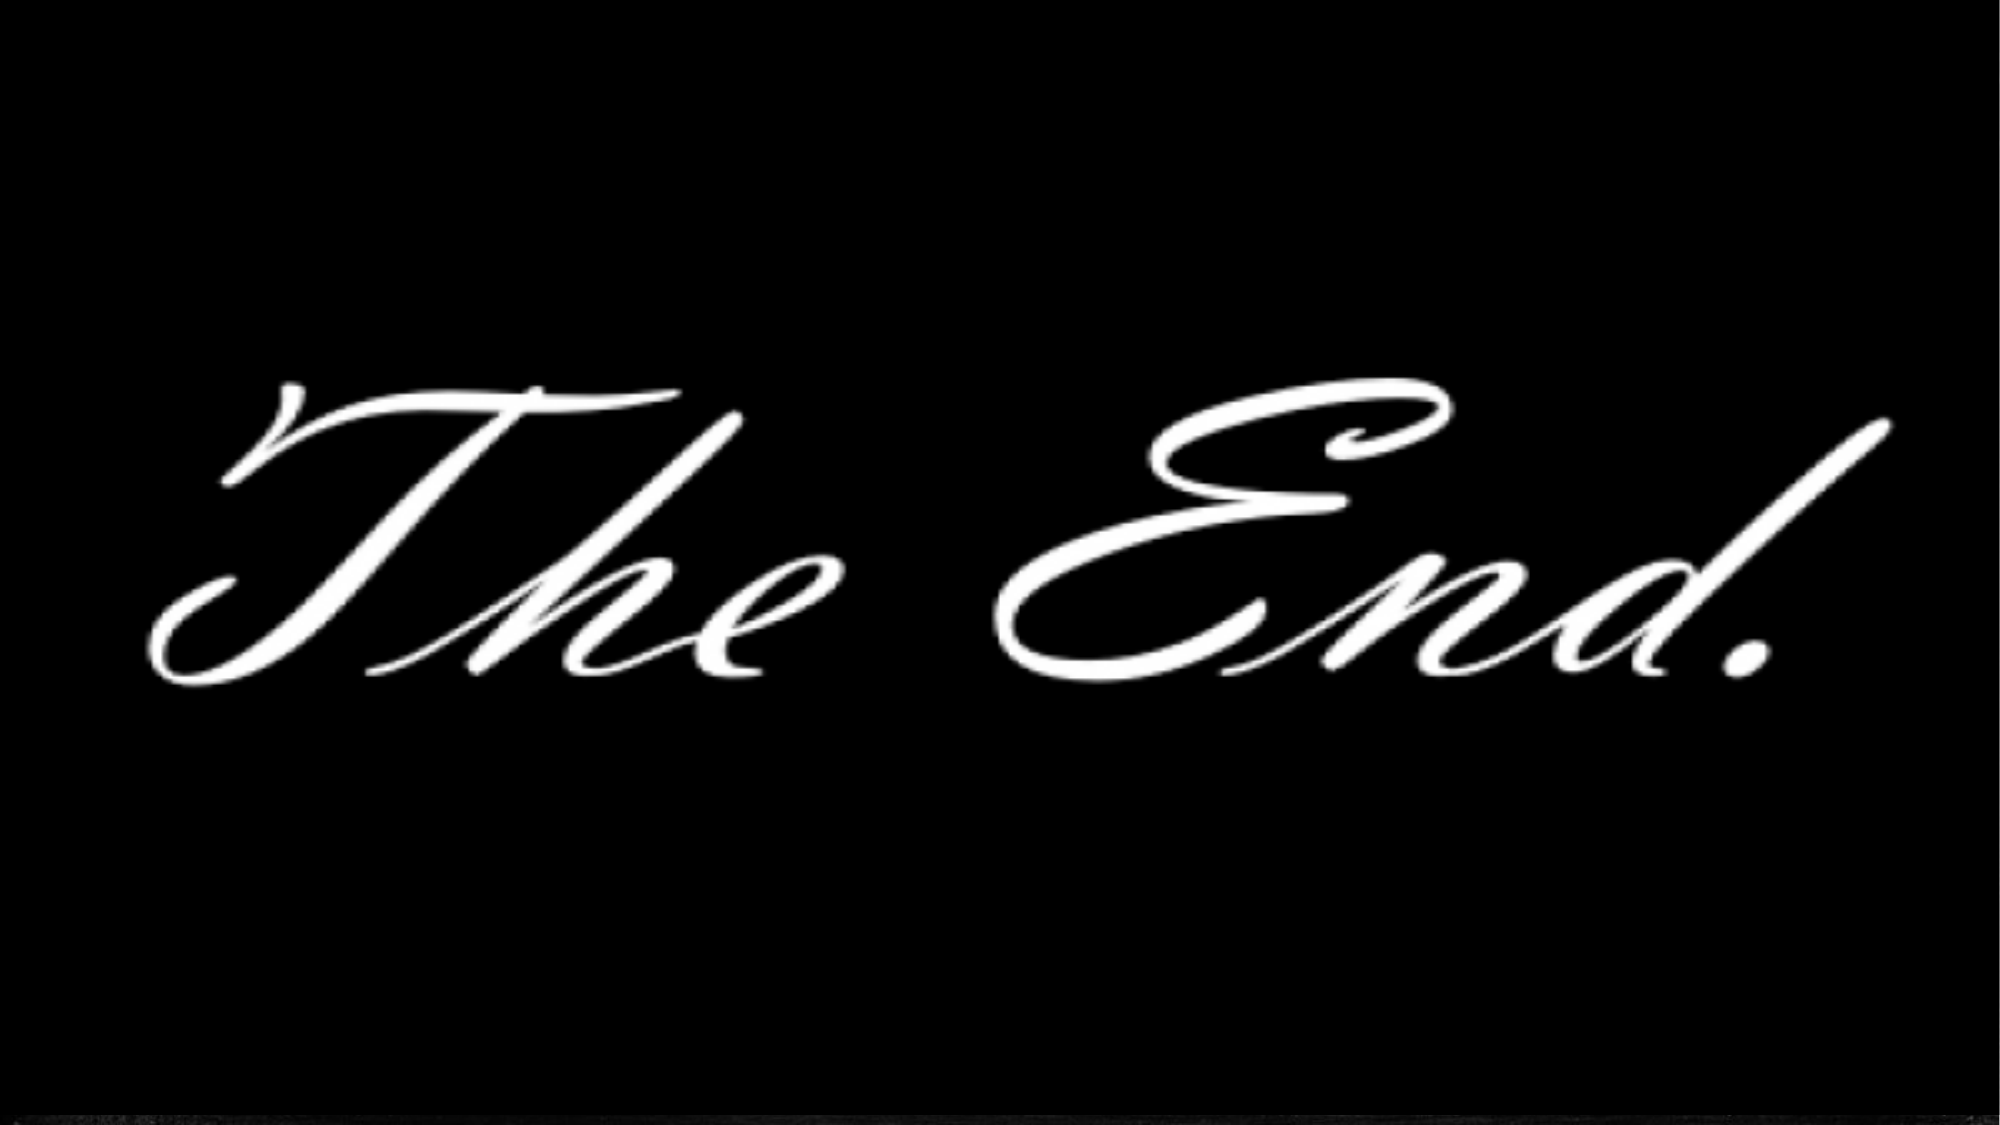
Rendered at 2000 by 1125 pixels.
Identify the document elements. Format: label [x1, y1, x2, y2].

list [0, 0, 2000, 1115]
